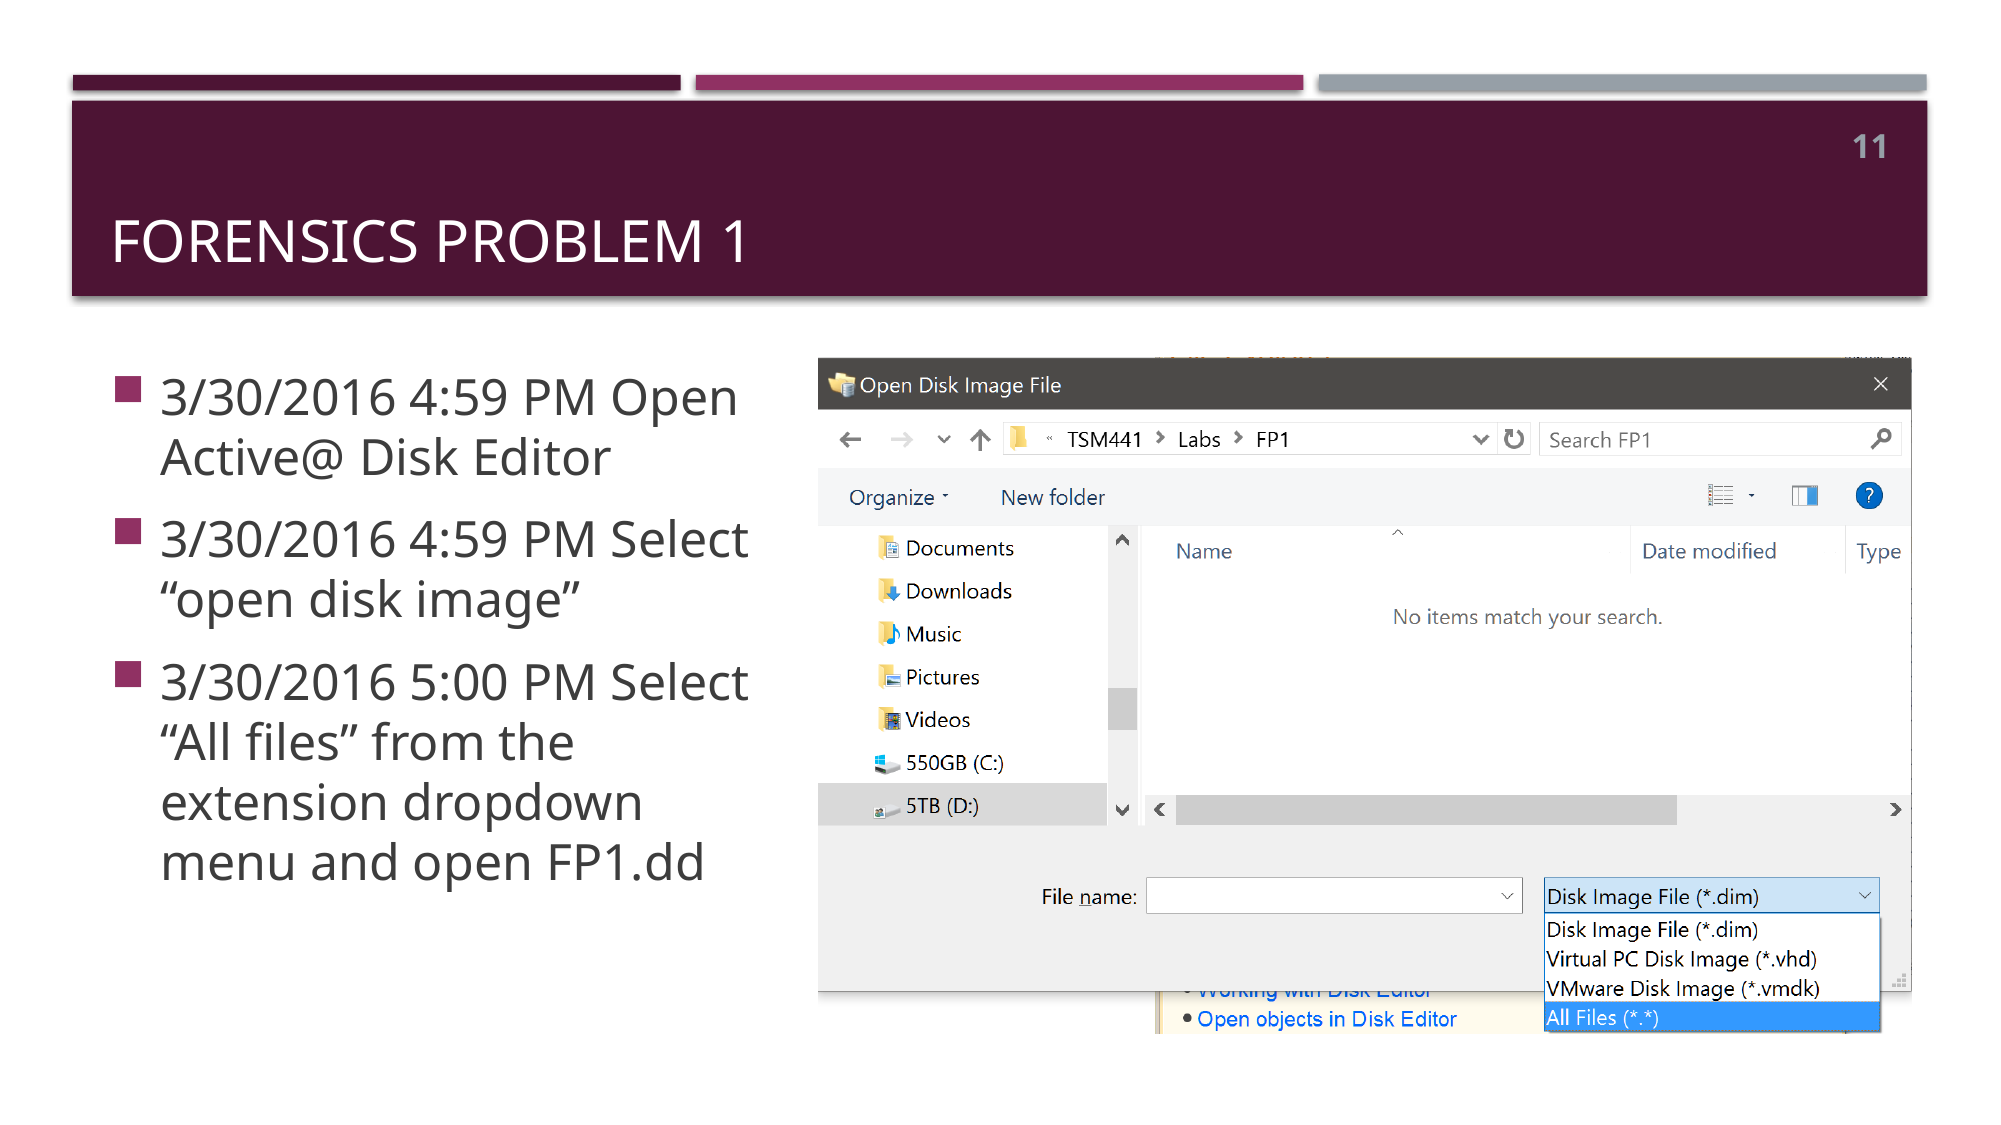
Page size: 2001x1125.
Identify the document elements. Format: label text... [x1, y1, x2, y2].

list 3/30/2016 4:59 PM Open Active@ Disk Editor 3/30/2016 4:59 PM Select “open disk image” 3/30/2016 5:00 PM Select “All files” from the extension dropdown menu and open FP1.dd [95, 357, 791, 970]
picture [817, 357, 1913, 1035]
slide_number 11 [1732, 117, 1905, 178]
title Forensics problem 1 [95, 115, 1905, 282]
